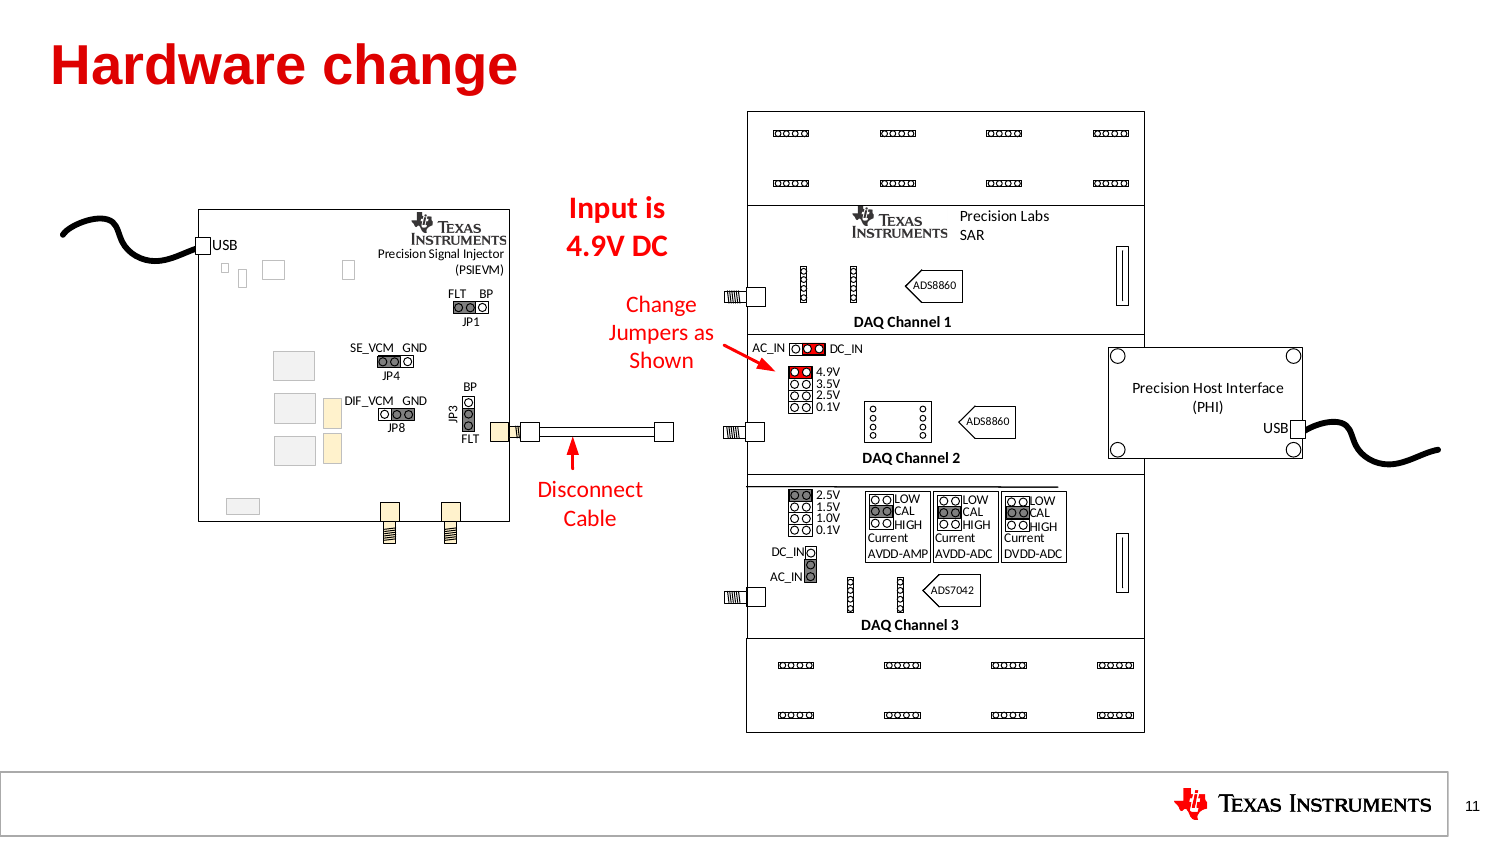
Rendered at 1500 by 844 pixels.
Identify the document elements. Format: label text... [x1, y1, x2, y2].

slide_number 11 [1142, 790, 1493, 817]
title Hardware change [37, 17, 1426, 119]
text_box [58, 109, 1442, 735]
